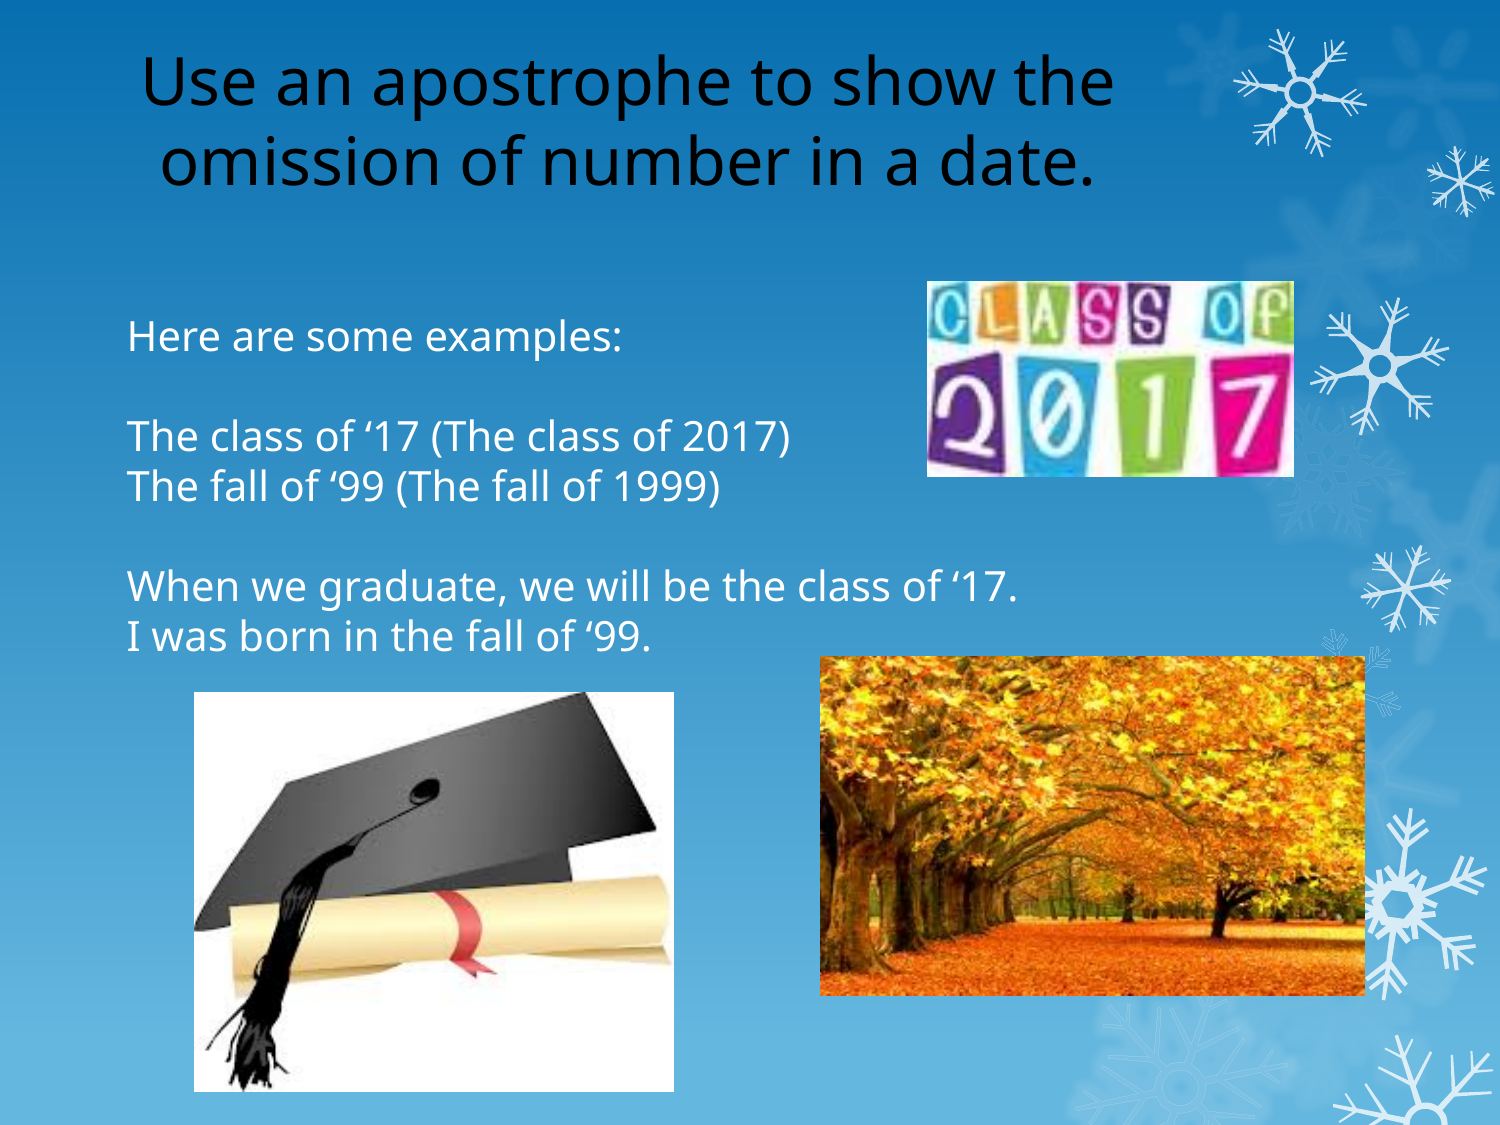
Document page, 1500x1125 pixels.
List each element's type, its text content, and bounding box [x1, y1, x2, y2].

picture [194, 691, 674, 1092]
picture [926, 280, 1294, 478]
text_box Here are some examples: The class of ‘17 (The class of 2017) The fall of ‘99 (The fall of 1999) When we graduate, we will be the class of ‘17. I was born in the fall of ‘99. [111, 302, 1034, 668]
picture [820, 656, 1365, 997]
title Use an apostrophe to show the omission of number in a date. [76, 42, 1181, 195]
